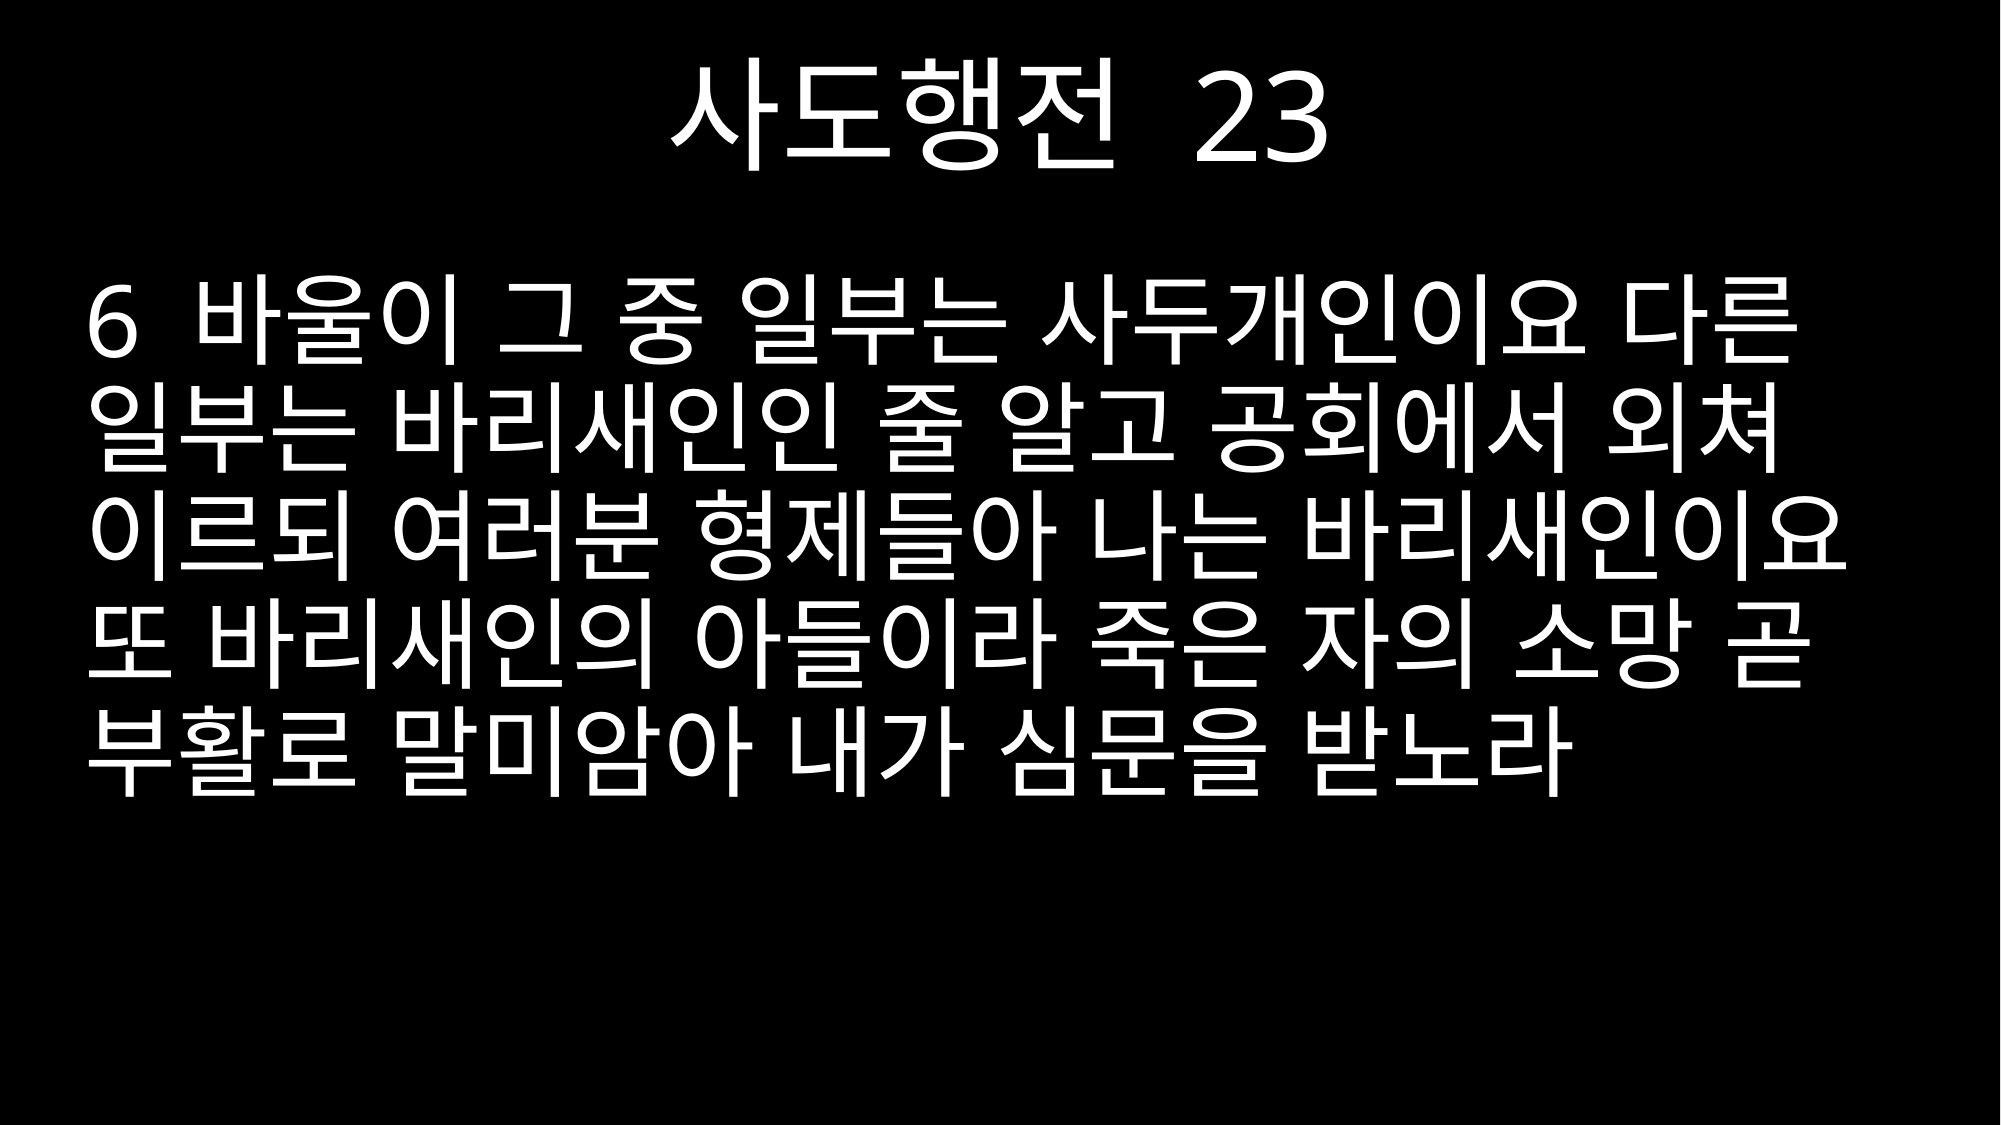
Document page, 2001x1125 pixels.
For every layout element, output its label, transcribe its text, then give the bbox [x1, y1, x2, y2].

picture [0, 0, 2001, 1125]
footer 사도행전 23 [0, 32, 2000, 192]
list 6 바울이 그 중 일부는 사두개인이요 다른 일부는 바리새인인 줄 알고 공회에서 외쳐 이르되 여러분 형제들아 나는 바리새인이요 또 바리새인의 아들이라 죽은 자의 소망 곧 부활로 말미암아 내가 심문을 받노라 [69, 263, 1953, 423]
